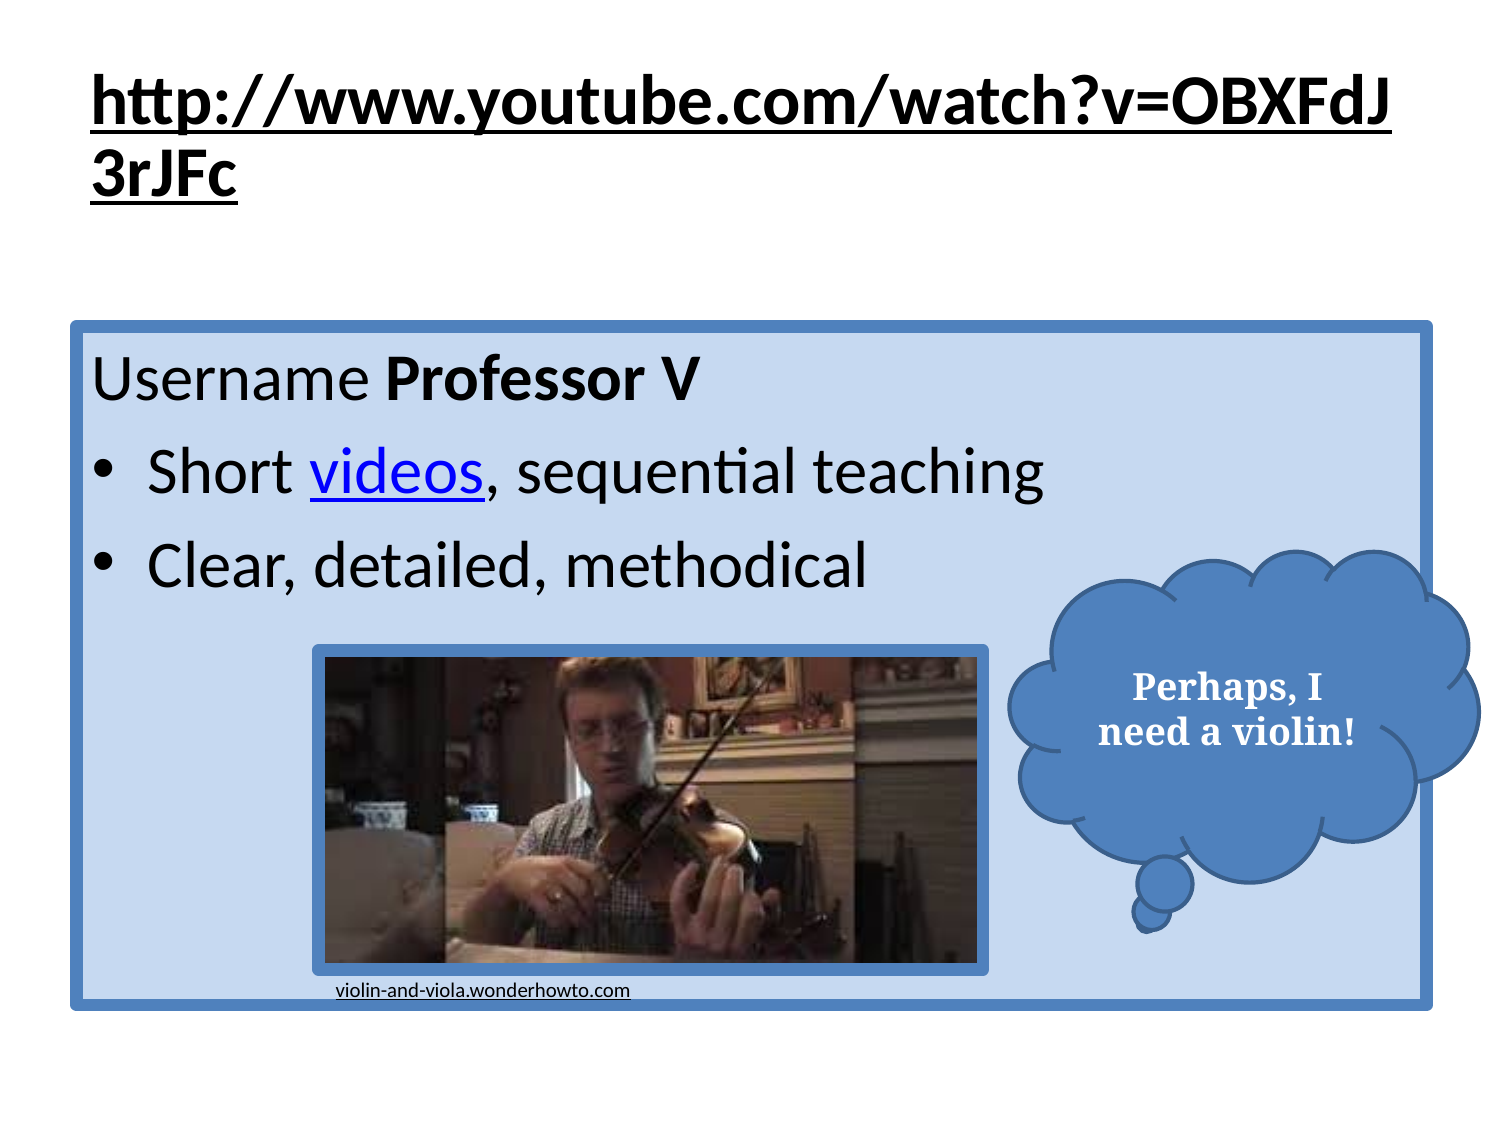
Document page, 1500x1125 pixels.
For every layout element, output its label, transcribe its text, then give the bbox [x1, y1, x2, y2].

text_box violin-and-viola.wonderhowto.com [320, 976, 654, 1012]
title http://www.youtube.com/watch?v=OBXFdJ3rJFc [75, 45, 1425, 233]
list Username Professor V Short videos, sequential teaching Clear, detailed, methodical [76, 326, 1427, 1005]
text_box Perhaps, I need a violin! [1007, 549, 1482, 935]
picture [324, 656, 977, 964]
